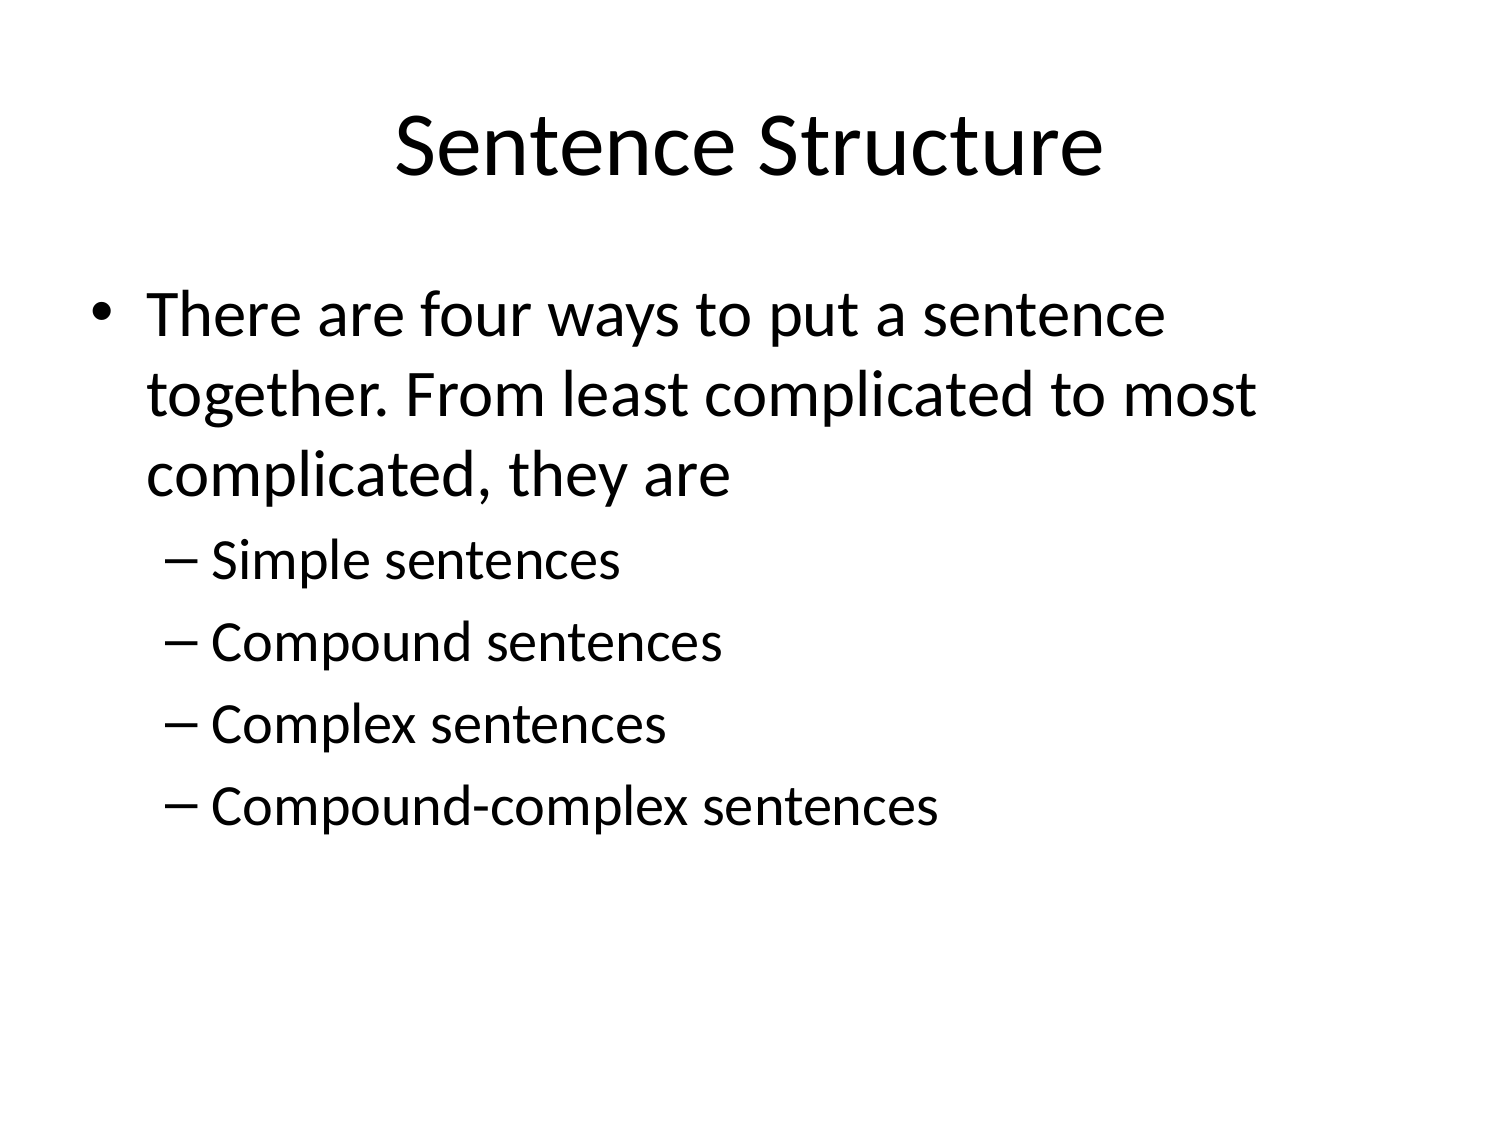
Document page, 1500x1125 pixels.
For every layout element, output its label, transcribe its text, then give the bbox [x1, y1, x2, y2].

title Sentence Structure [75, 45, 1425, 233]
list There are four ways to put a sentence together. From least complicated to most complicated, they are Simple sentences Compound sentences Complex sentences Compound-complex sentences [75, 262, 1425, 1005]
